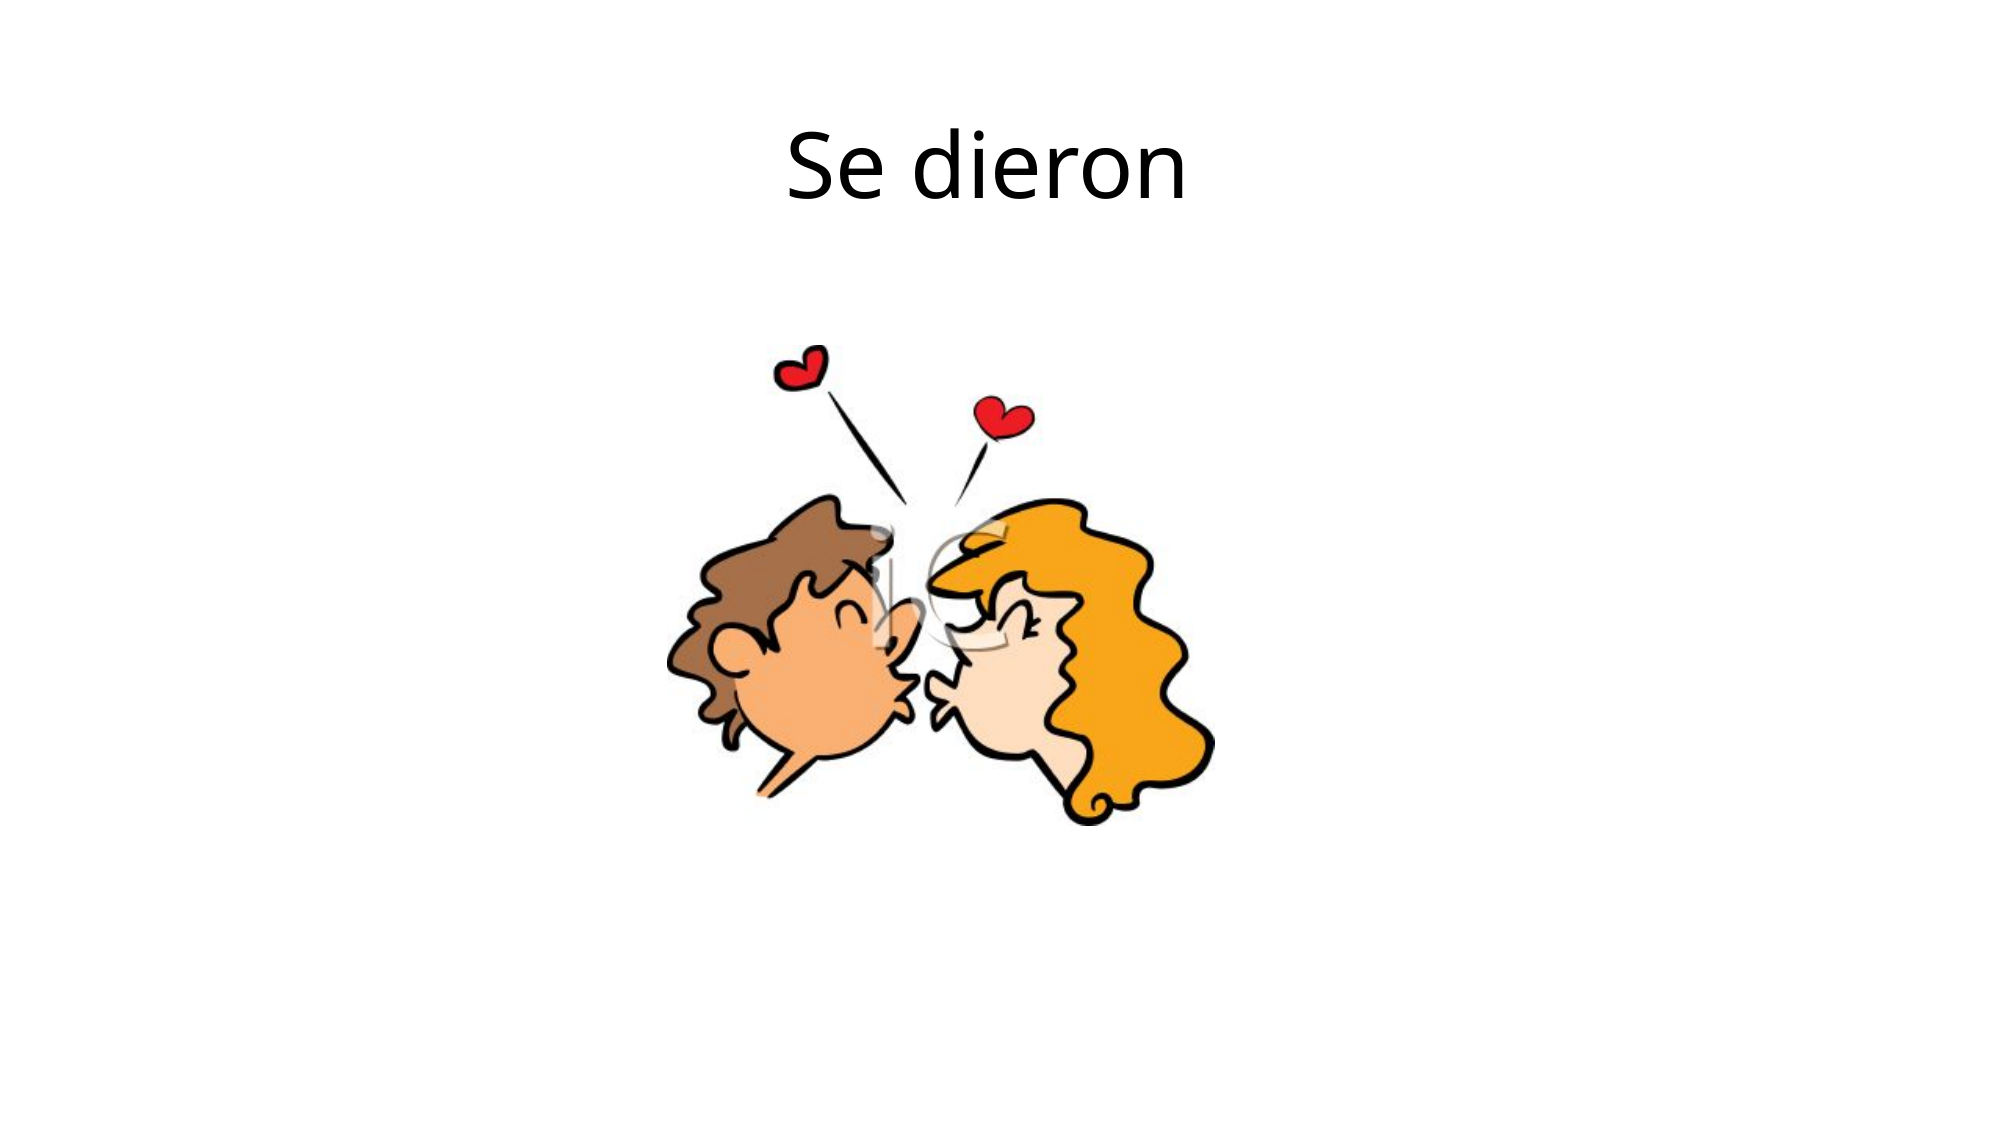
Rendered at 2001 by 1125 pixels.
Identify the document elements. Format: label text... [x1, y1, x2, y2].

picture [667, 345, 1215, 826]
title Se dieron [137, 59, 1863, 278]
